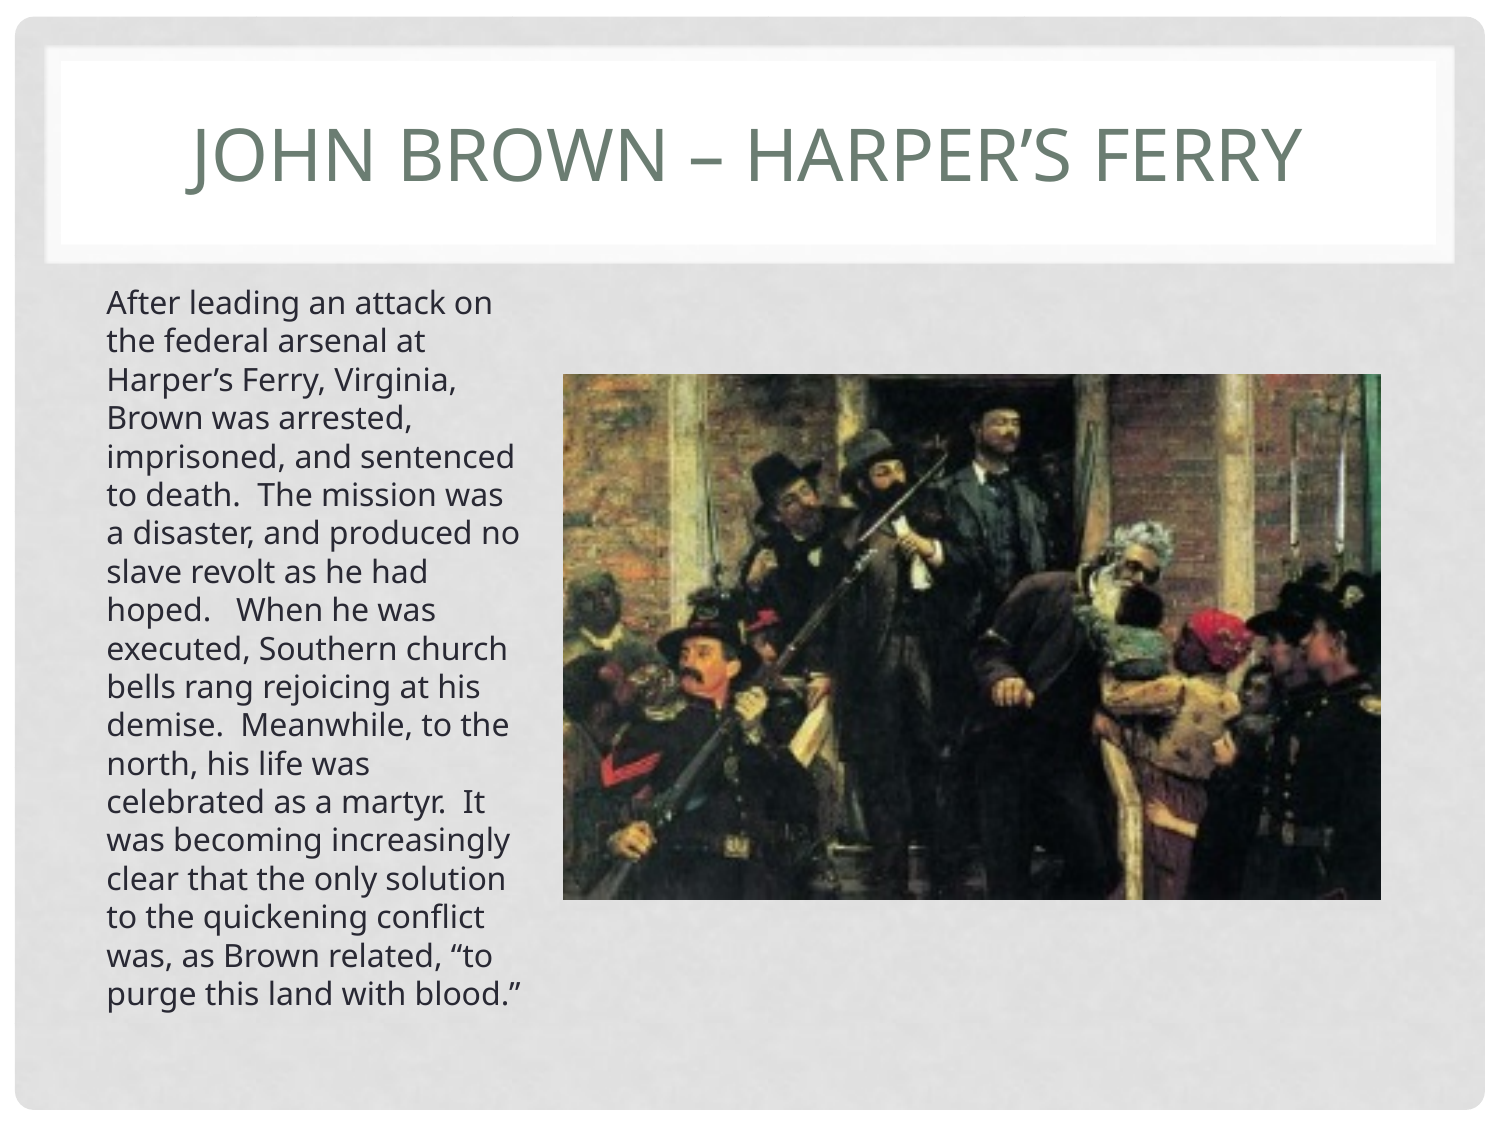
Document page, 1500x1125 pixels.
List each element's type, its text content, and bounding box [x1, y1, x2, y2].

list After leading an attack on the federal arsenal at Harper’s Ferry, Virginia, Brown was arrested, imprisoned, and sentenced to death. The mission was a disaster, and produced no slave revolt as he had hoped. When he was executed, Southern church bells rang rejoicing at his demise. Meanwhile, to the north, his life was celebrated as a martyr. It was becoming increasingly clear that the only solution to the quickening conflict was, as Brown related, “to purge this land with blood.” [75, 275, 538, 1113]
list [563, 374, 1381, 901]
title John Brown – Harper’s Ferry [69, 66, 1425, 238]
